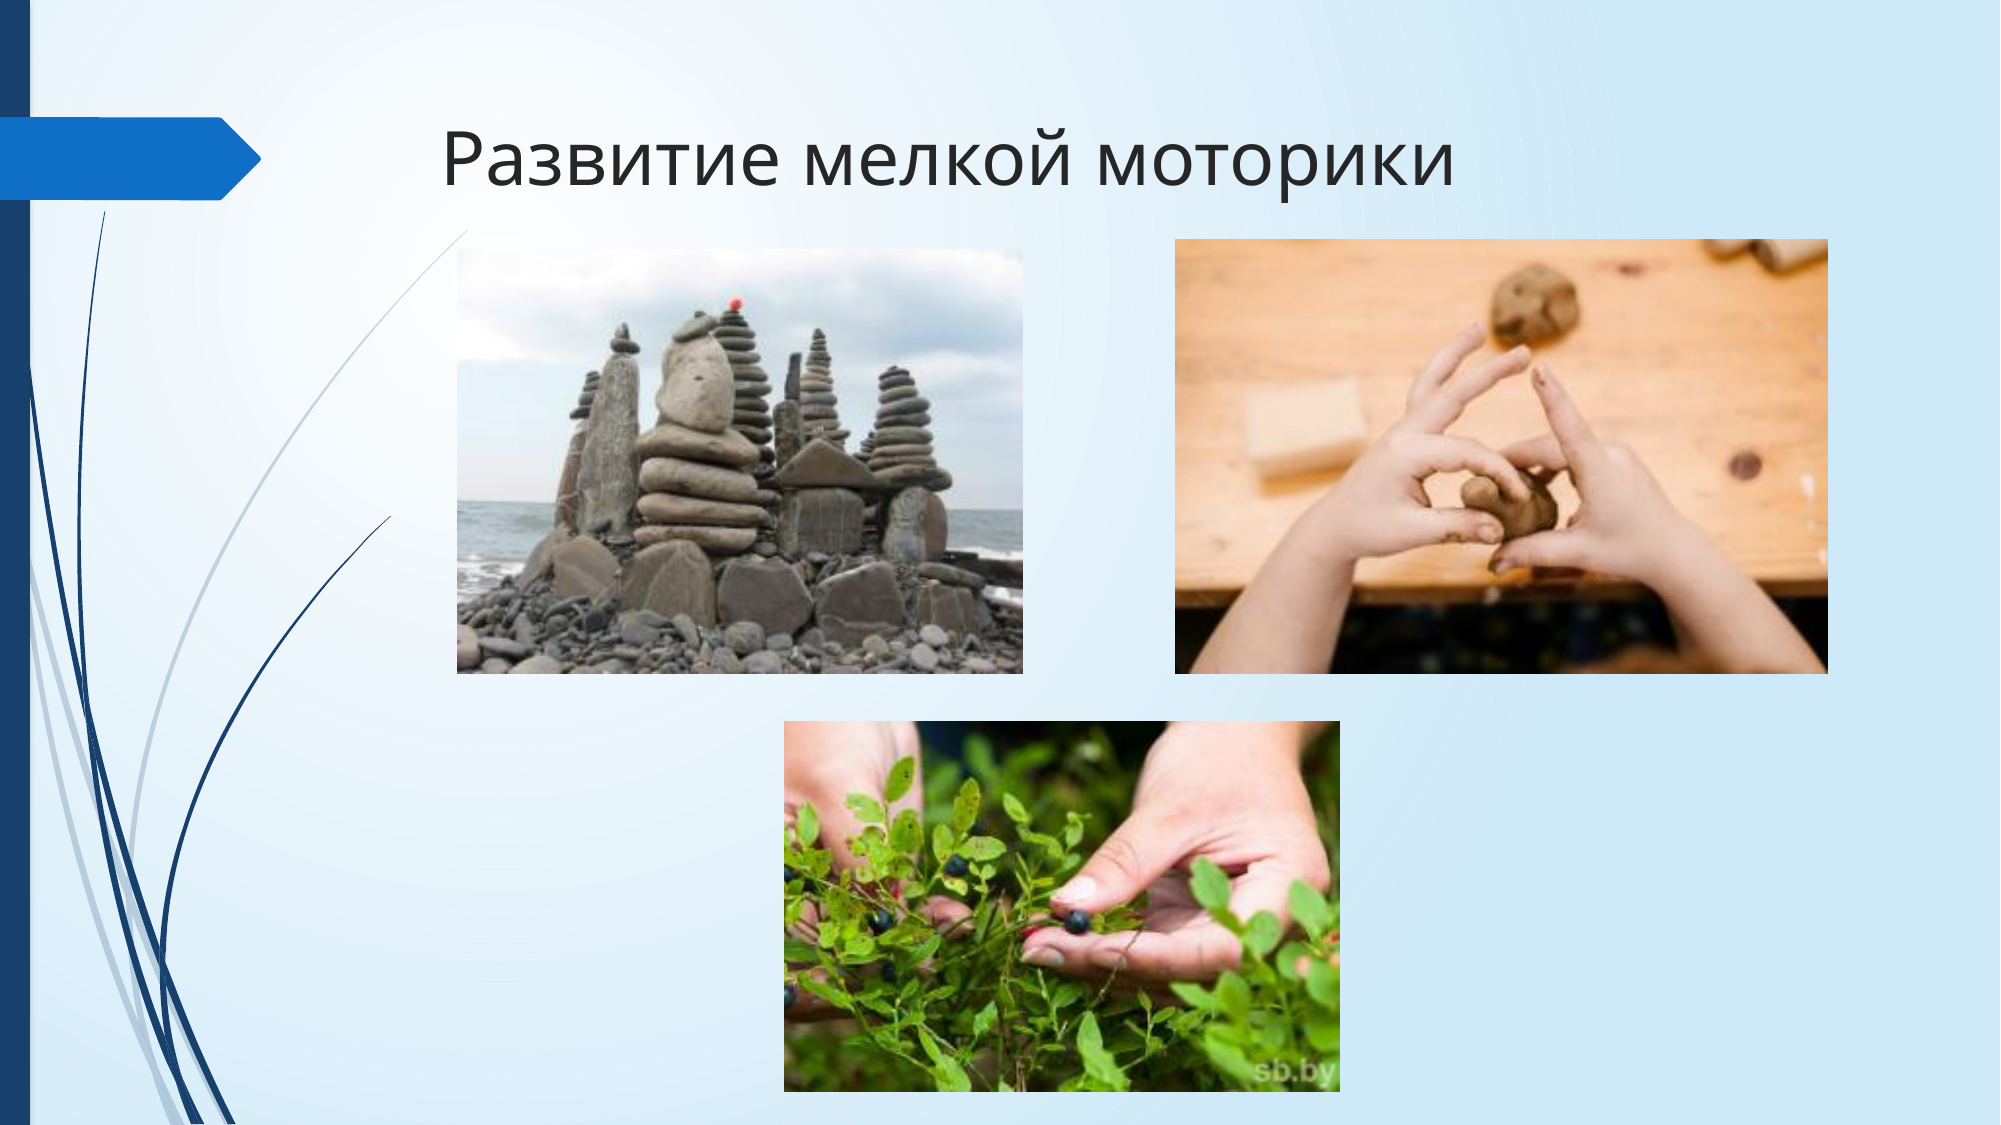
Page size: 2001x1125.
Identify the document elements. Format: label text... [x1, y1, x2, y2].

picture [1174, 239, 1828, 675]
title Развитие мелкой моторики [425, 102, 1888, 313]
picture [784, 721, 1340, 1092]
picture [456, 249, 1023, 675]
